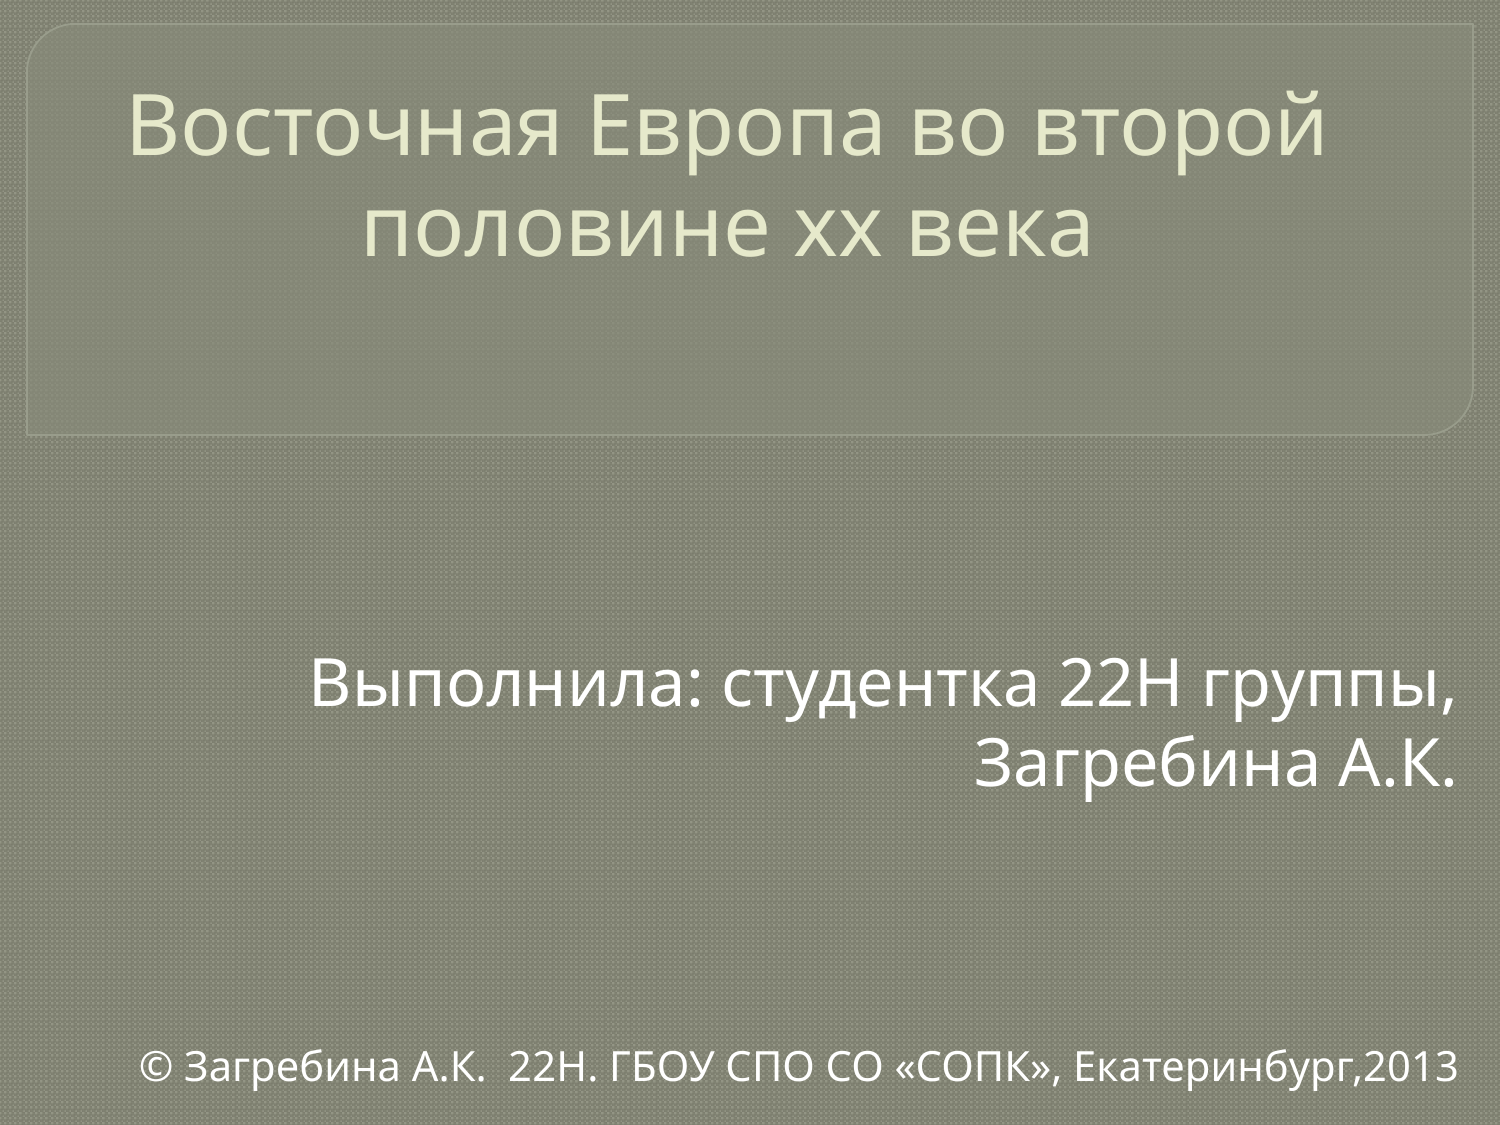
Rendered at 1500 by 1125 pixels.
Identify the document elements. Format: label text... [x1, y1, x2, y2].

subtitle Выполнила: студентка 22Н группы, Загребина А.К. © Загребина А.К. 22Н. ГБОУ СПО СО «СОПК», Екатеринбург,2013 [0, 632, 1500, 1125]
title Восточная Европа во второй половине xx века [105, 58, 1381, 282]
